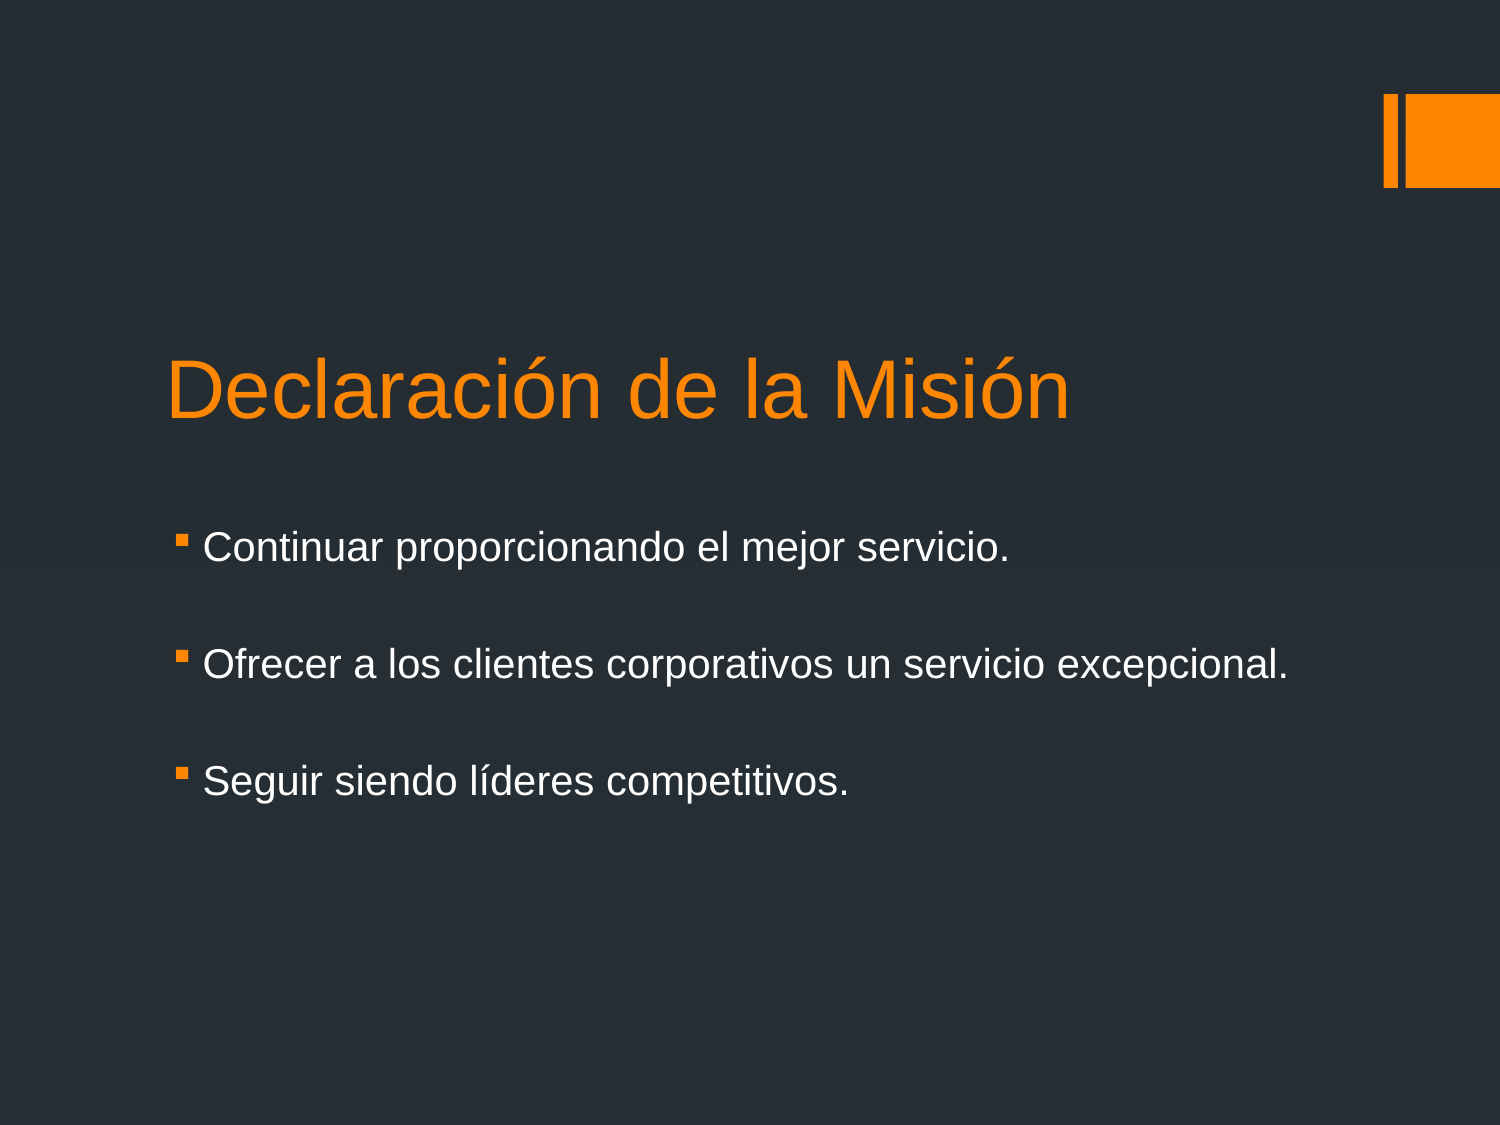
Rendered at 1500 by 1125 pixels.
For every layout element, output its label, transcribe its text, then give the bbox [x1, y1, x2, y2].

title Declaración de la Misión [150, 253, 1350, 443]
list Continuar proporcionando el mejor servicio. Ofrecer a los clientes corporativos un servicio excepcional. Seguir siendo líderes competitivos. [150, 454, 1350, 1035]
